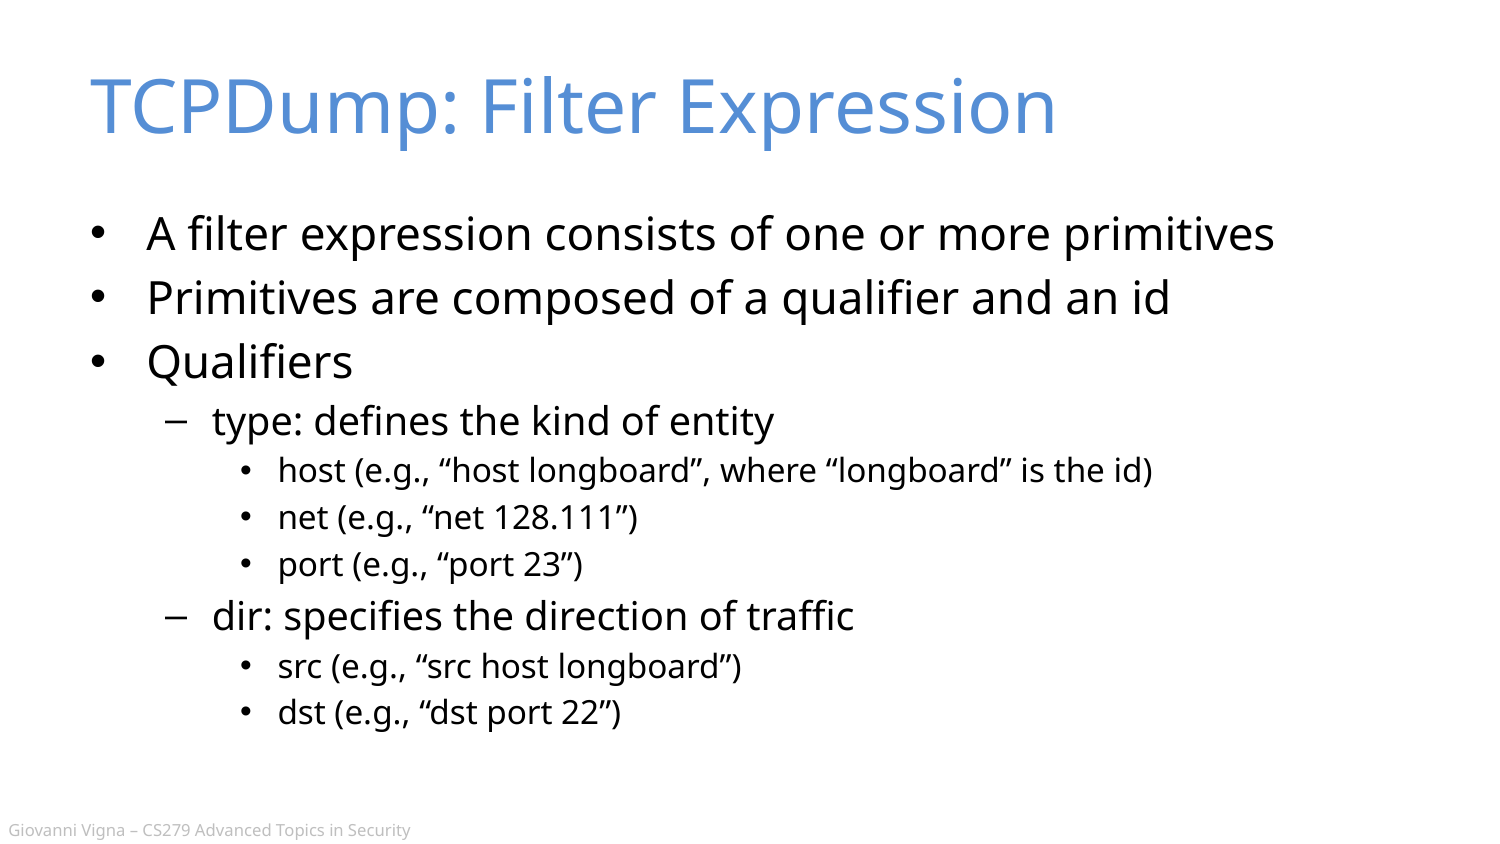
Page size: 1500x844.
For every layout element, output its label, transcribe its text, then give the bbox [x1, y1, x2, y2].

title TCPDump: Filter Expression [75, 33, 1425, 175]
list A filter expression consists of one or more primitives Primitives are composed of a qualifier and an id Qualifiers type: defines the kind of entity host (e.g., “host longboard”, where “longboard” is the id) net (e.g., “net 128.111”) port (e.g., “port 23”) dir: specifies the direction of traffic src (e.g., “src host longboard”) dst (e.g., “dst port 22”) [75, 196, 1425, 813]
